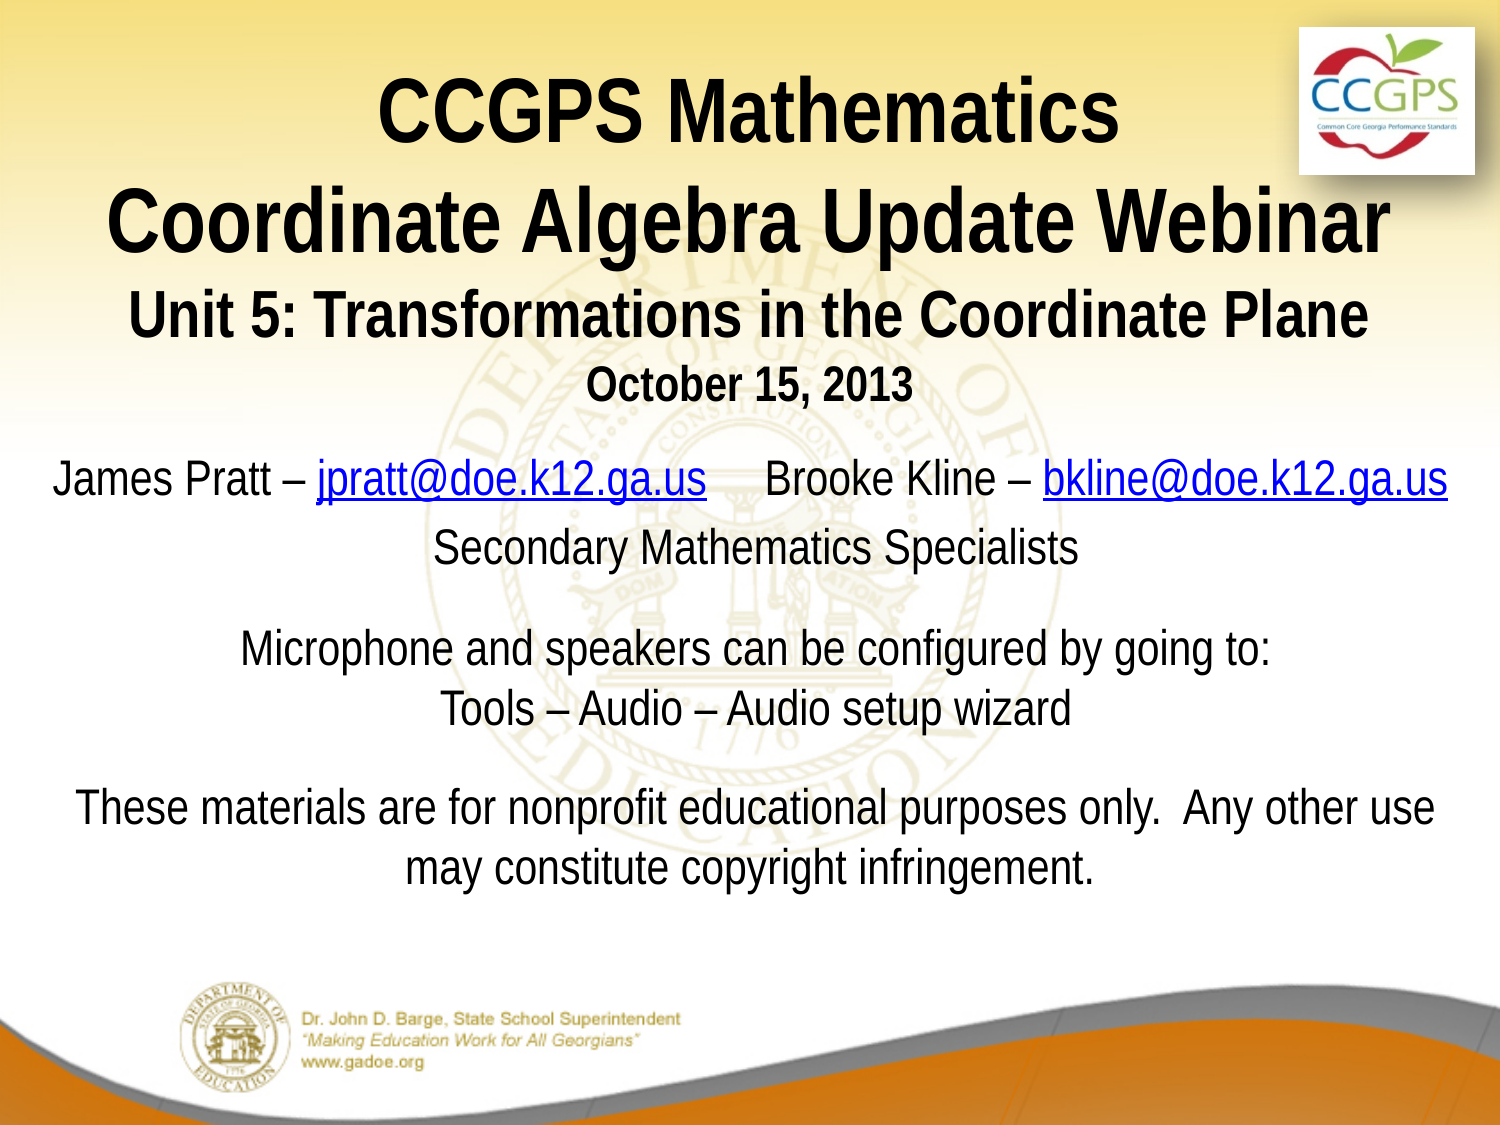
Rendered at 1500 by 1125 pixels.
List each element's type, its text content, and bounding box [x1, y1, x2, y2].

title CCGPS Mathematics Coordinate Algebra Update Webinar Unit 5: Transformations in the Coordinate Plane October 15, 2013 [24, 24, 1476, 438]
text_box James Pratt – jpratt@doe.k12.ga.us Brooke Kline – bkline@doe.k12.ga.us Secondary Mathematics Specialists Microphone and speakers can be configured by going to: Tools – Audio – Audio setup wizard These materials are for nonprofit educational purposes only. Any other use may constitute copyright infringement. [37, 437, 1475, 1013]
picture [0, 0, 1500, 1125]
